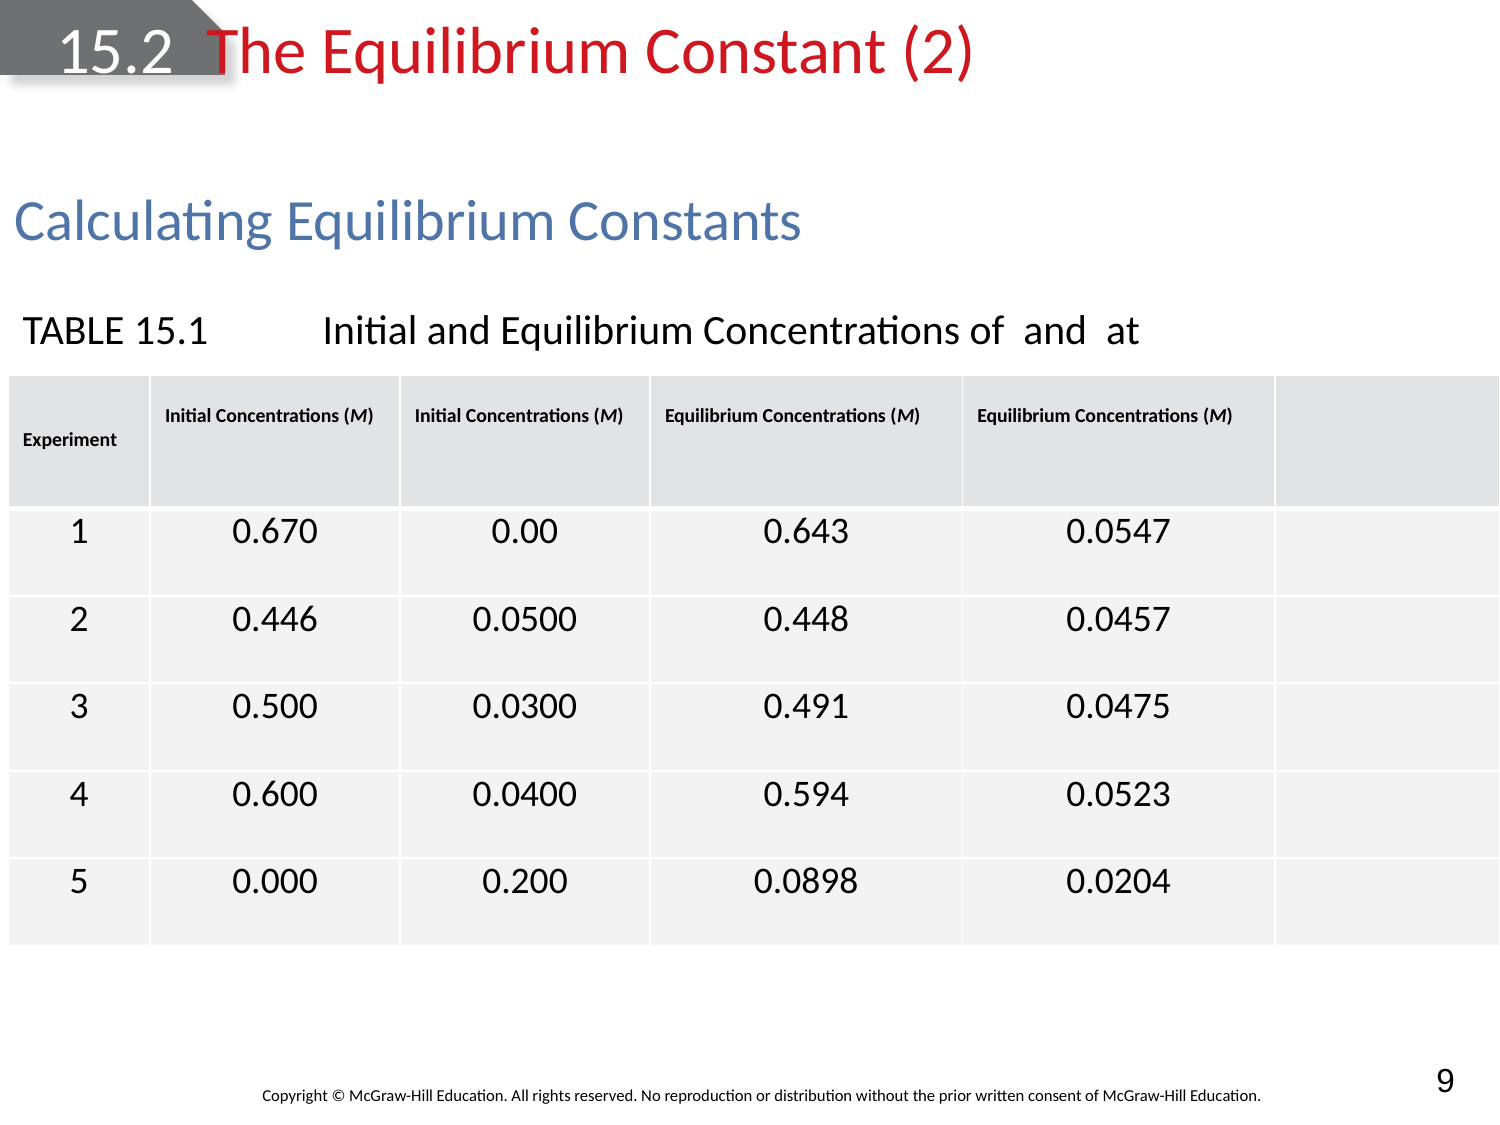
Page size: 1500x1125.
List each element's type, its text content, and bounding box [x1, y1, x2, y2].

title 15.2 The Equilibrium Constant (2) [3, 0, 1488, 98]
list Calculating Equilibrium Constants [0, 174, 1497, 275]
